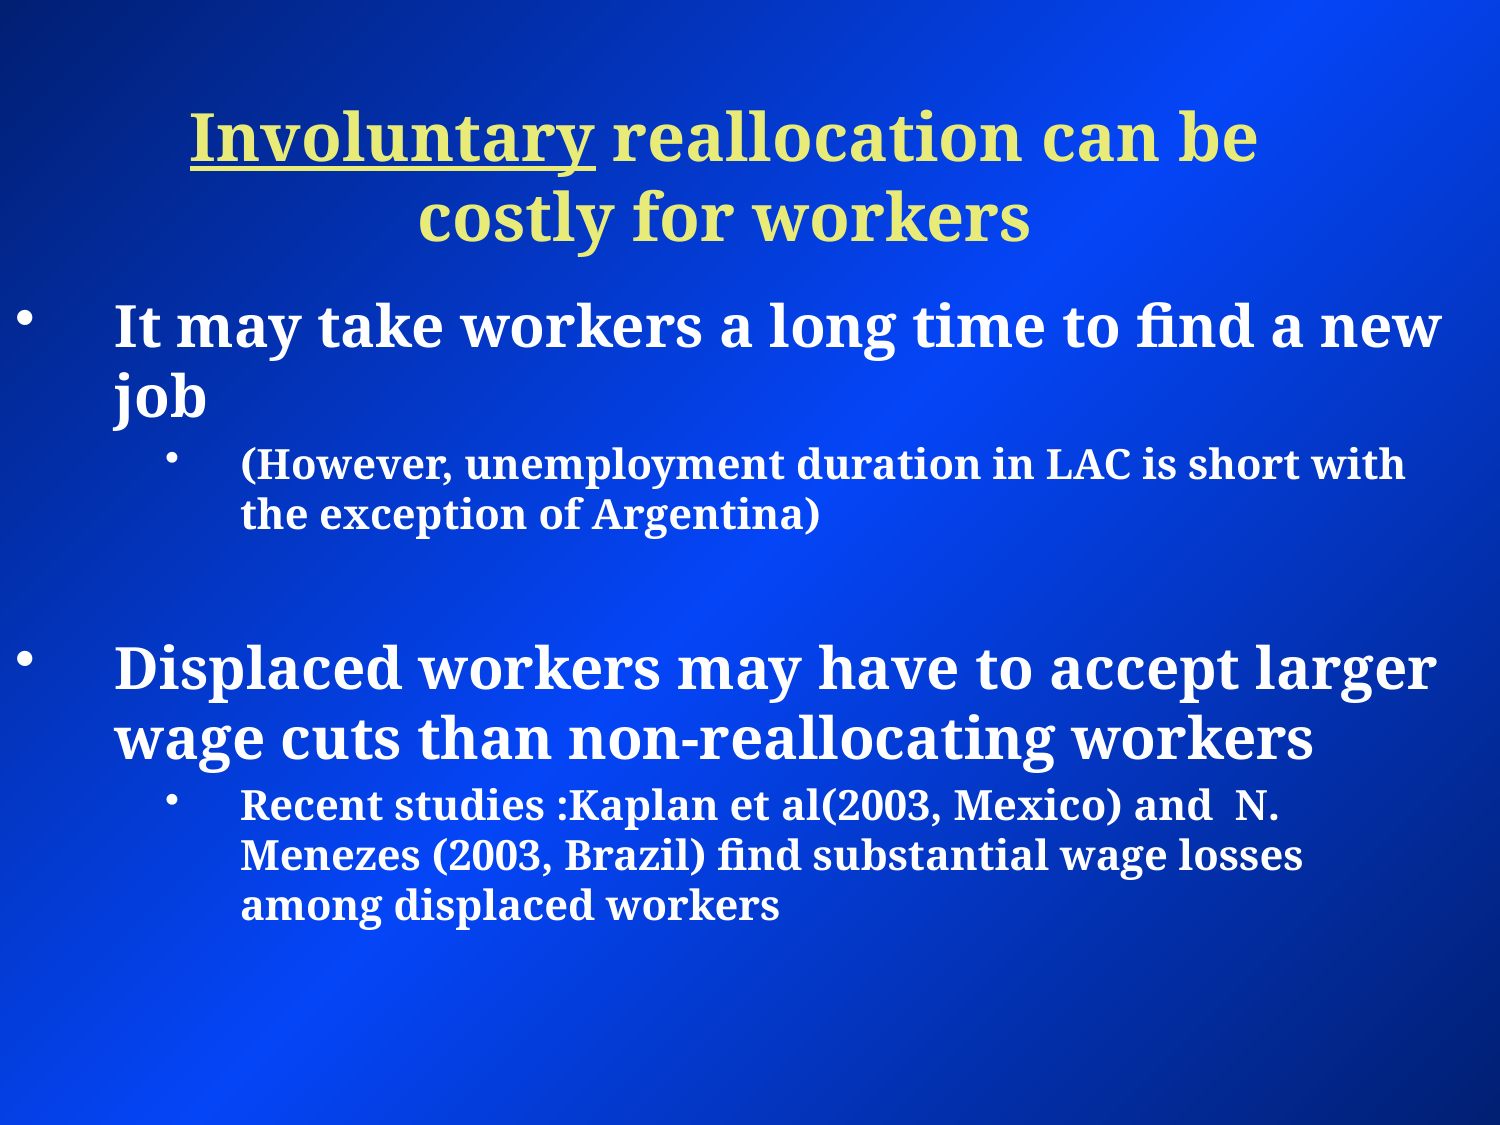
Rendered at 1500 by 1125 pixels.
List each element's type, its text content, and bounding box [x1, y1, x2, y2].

text_box [228, 13, 1200, 87]
text_box Involuntary reallocation can be costly for workers [99, 87, 1350, 263]
list It may take workers a long time to find a new job (However, unemployment duration in LAC is short with the exception of Argentina) Displaced workers may have to accept larger wage cuts than non-reallocating workers Recent studies :Kaplan et al(2003, Mexico) and N. Menezes (2003, Brazil) find substantial wage losses among displaced workers [0, 199, 1463, 1076]
